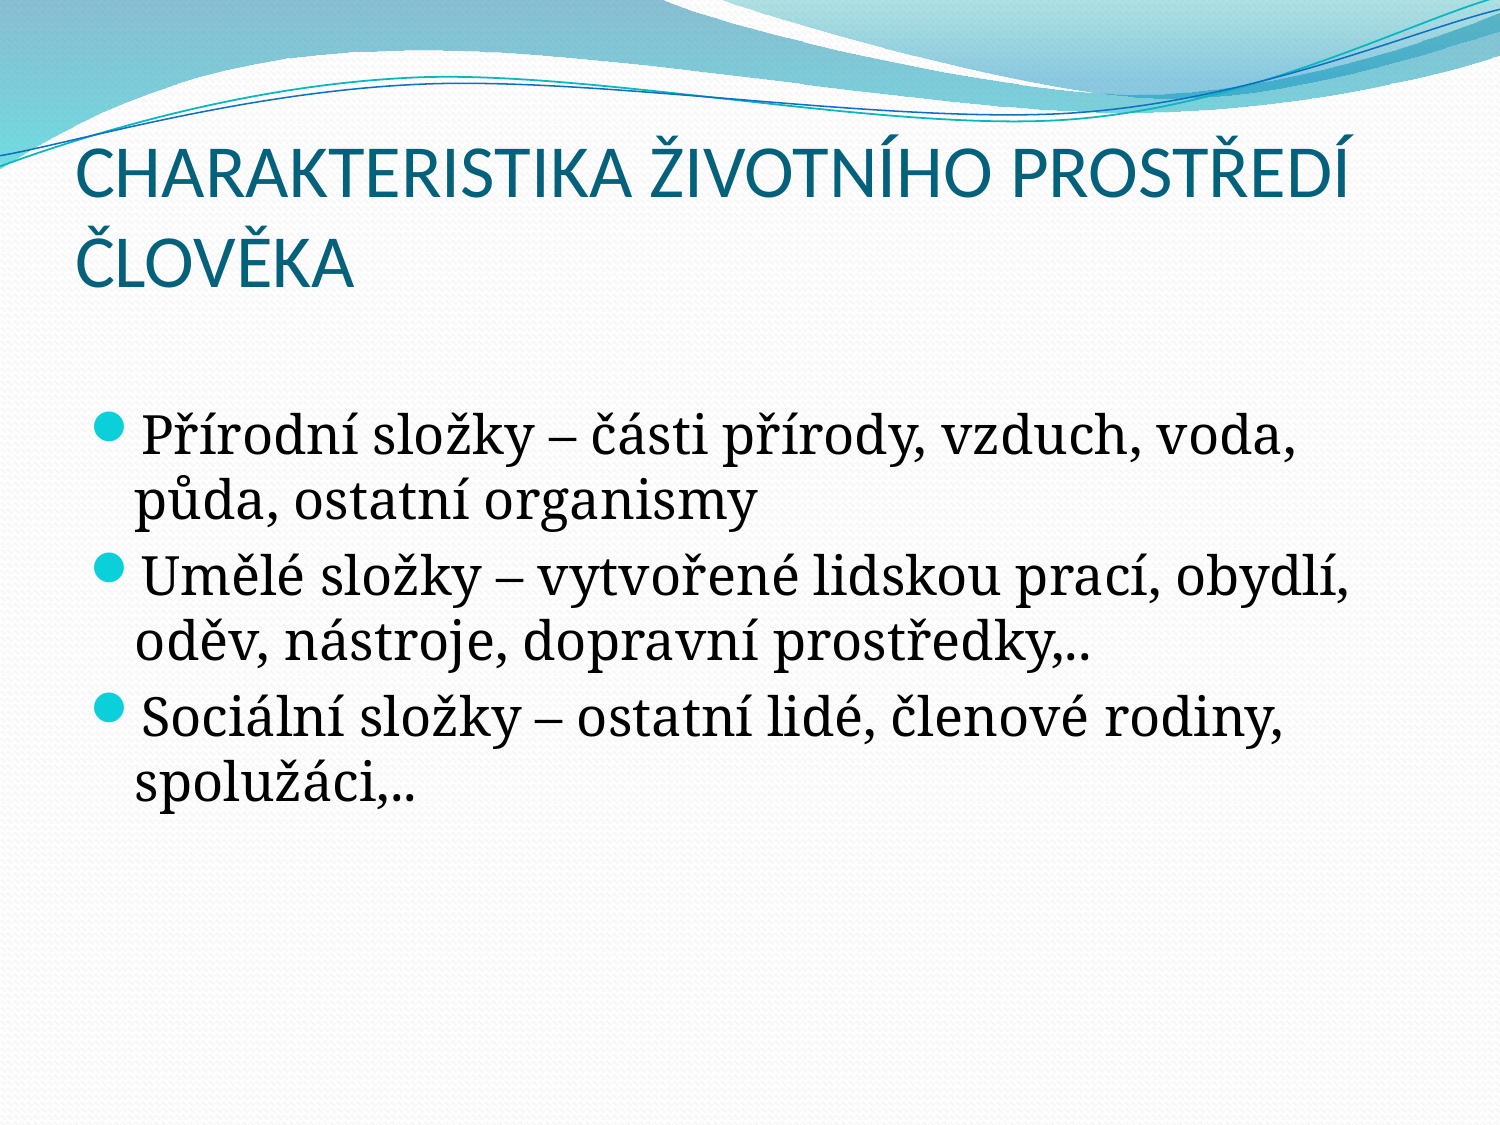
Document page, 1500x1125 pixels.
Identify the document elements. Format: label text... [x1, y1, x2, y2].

title CHARAKTERISTIKA ŽIVOTNÍHO PROSTŘEDÍ ČLOVĚKA [75, 115, 1425, 303]
list Přírodní složky – části přírody, vzduch, voda, půda, ostatní organismy Umělé složky – vytvořené lidskou prací, obydlí, oděv, nástroje, dopravní prostředky,.. Sociální složky – ostatní lidé, členové rodiny, spolužáci,.. [75, 317, 1425, 1038]
